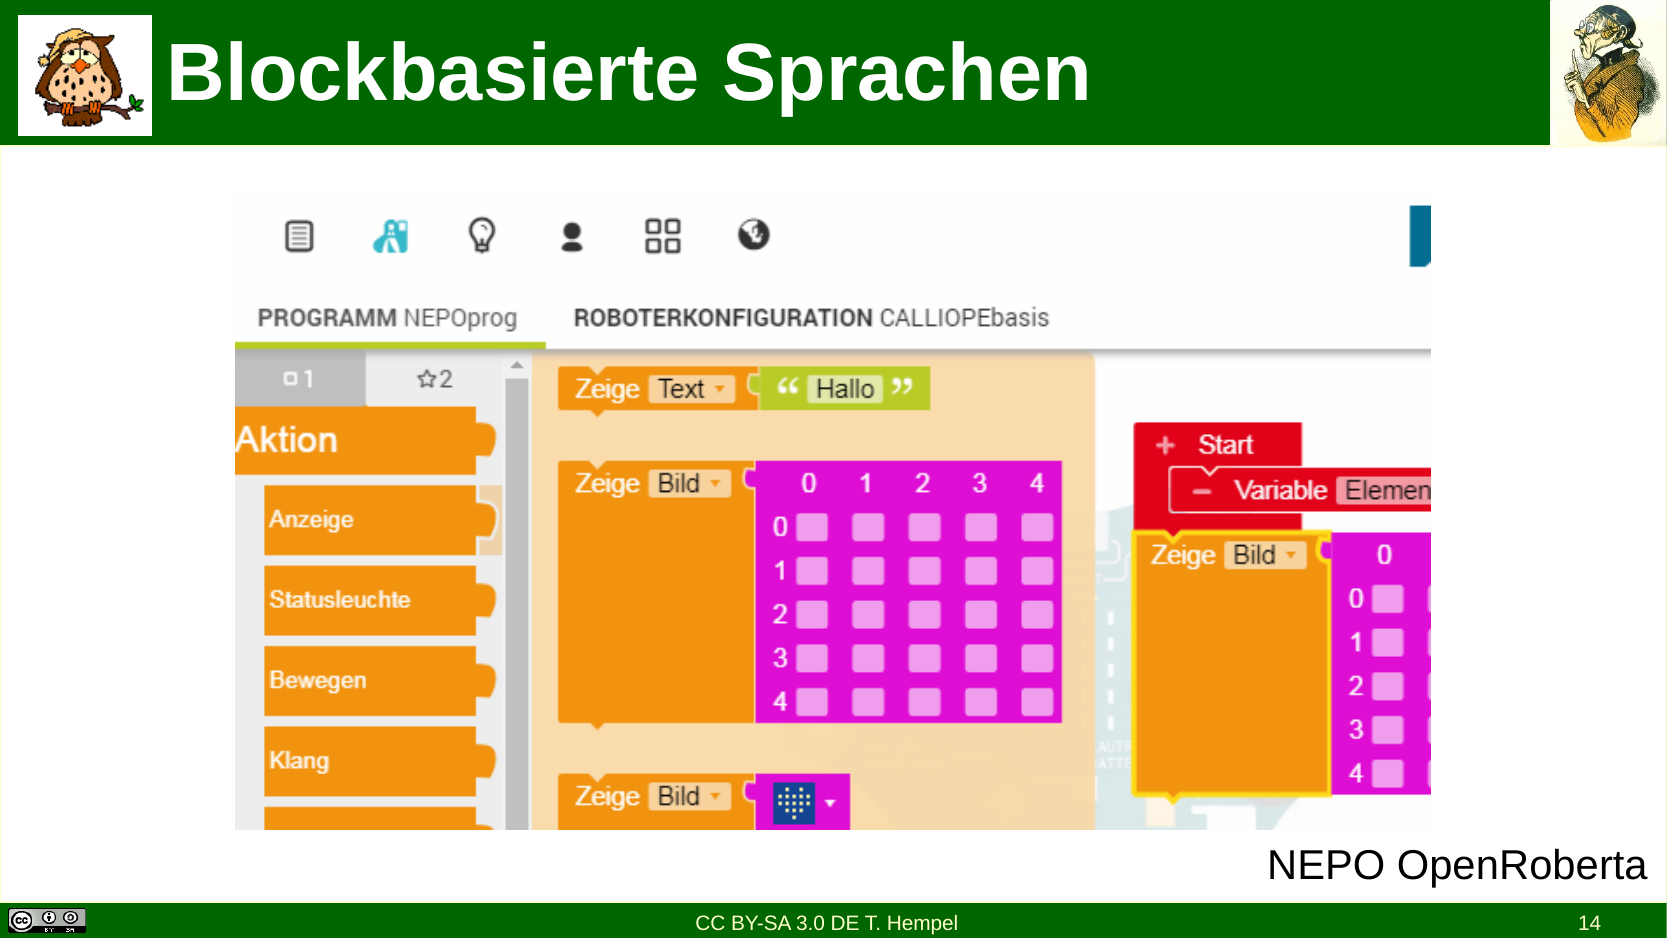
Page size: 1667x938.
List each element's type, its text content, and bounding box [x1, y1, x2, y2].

picture [18, 15, 152, 136]
picture [235, 191, 1432, 831]
slide_number 14 [1227, 901, 1616, 927]
title Blockbasierte Sprachen [151, 17, 1531, 125]
picture [1550, 0, 1667, 146]
text_box NEPO OpenRoberta [1252, 830, 1663, 895]
picture [8, 908, 86, 933]
footer CC BY-SA 3.0 DE T. Hempel [465, 901, 1188, 927]
